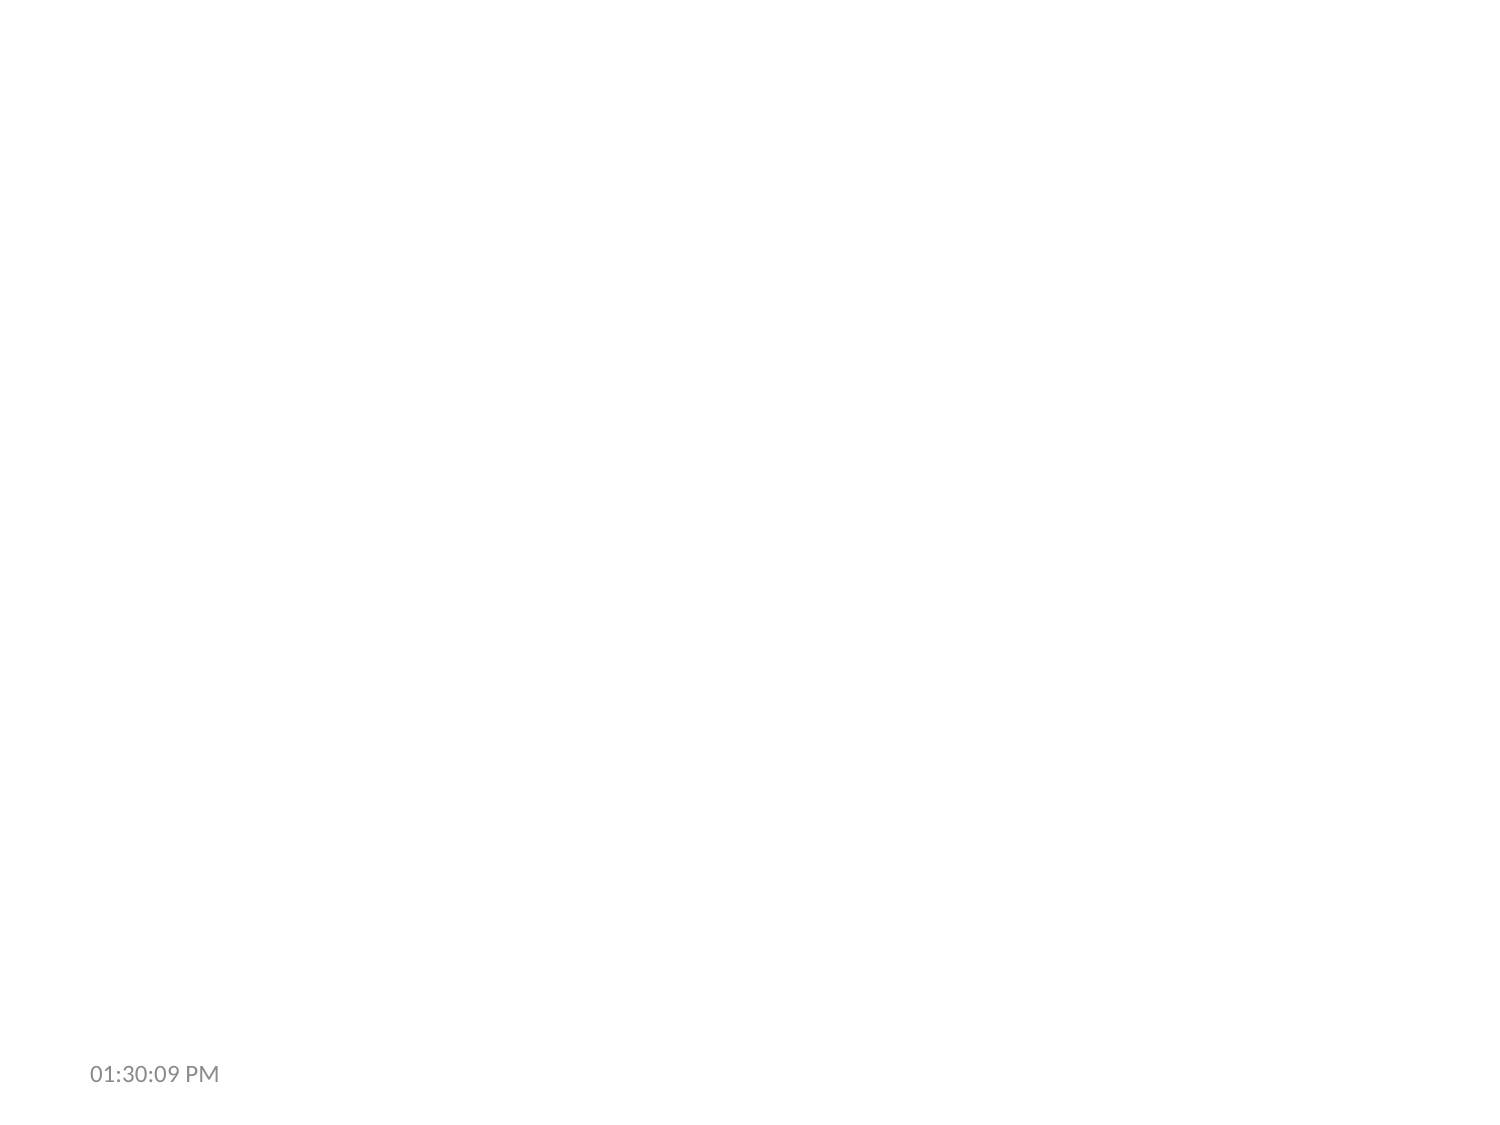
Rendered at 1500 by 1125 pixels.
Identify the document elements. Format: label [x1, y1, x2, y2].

slide_number [75, 1042, 425, 1103]
